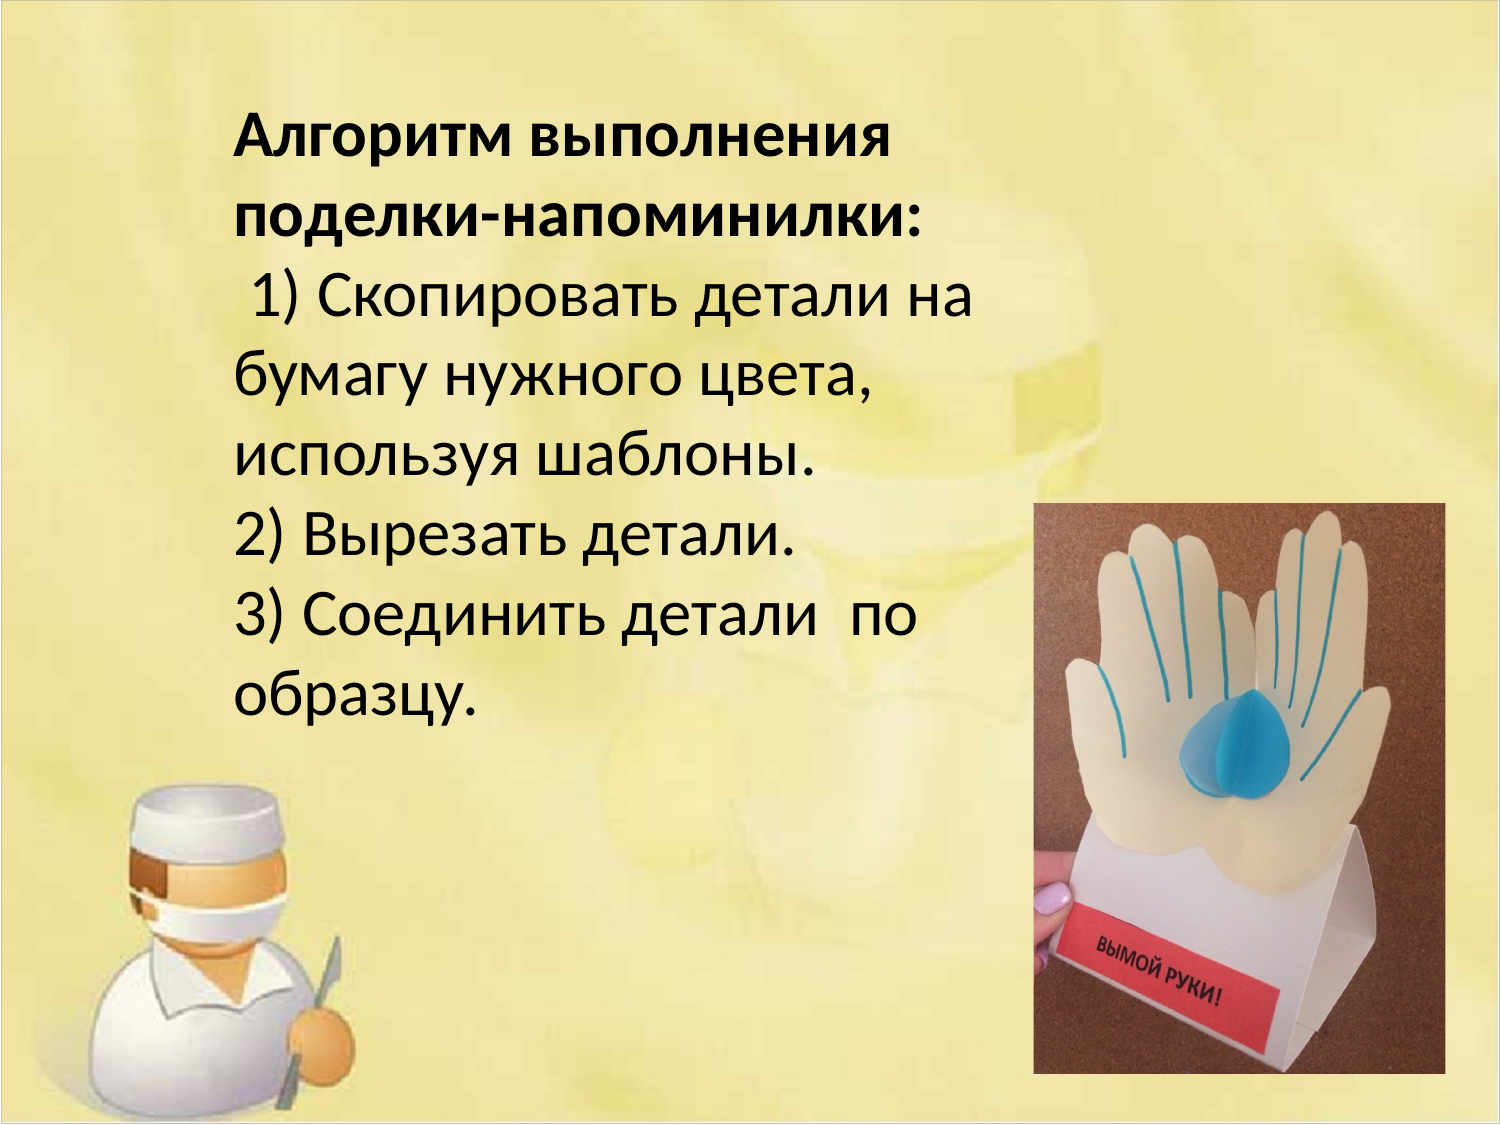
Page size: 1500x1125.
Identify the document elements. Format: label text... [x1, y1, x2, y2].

text_box Алгоритм выполнения поделки-напоминилки: 1) Скопировать детали на бумагу нужного цвета, используя шаблоны. 2) Вырезать детали. 3) Соединить детали по образцу. [218, 81, 998, 737]
picture [0, 0, 1500, 1125]
